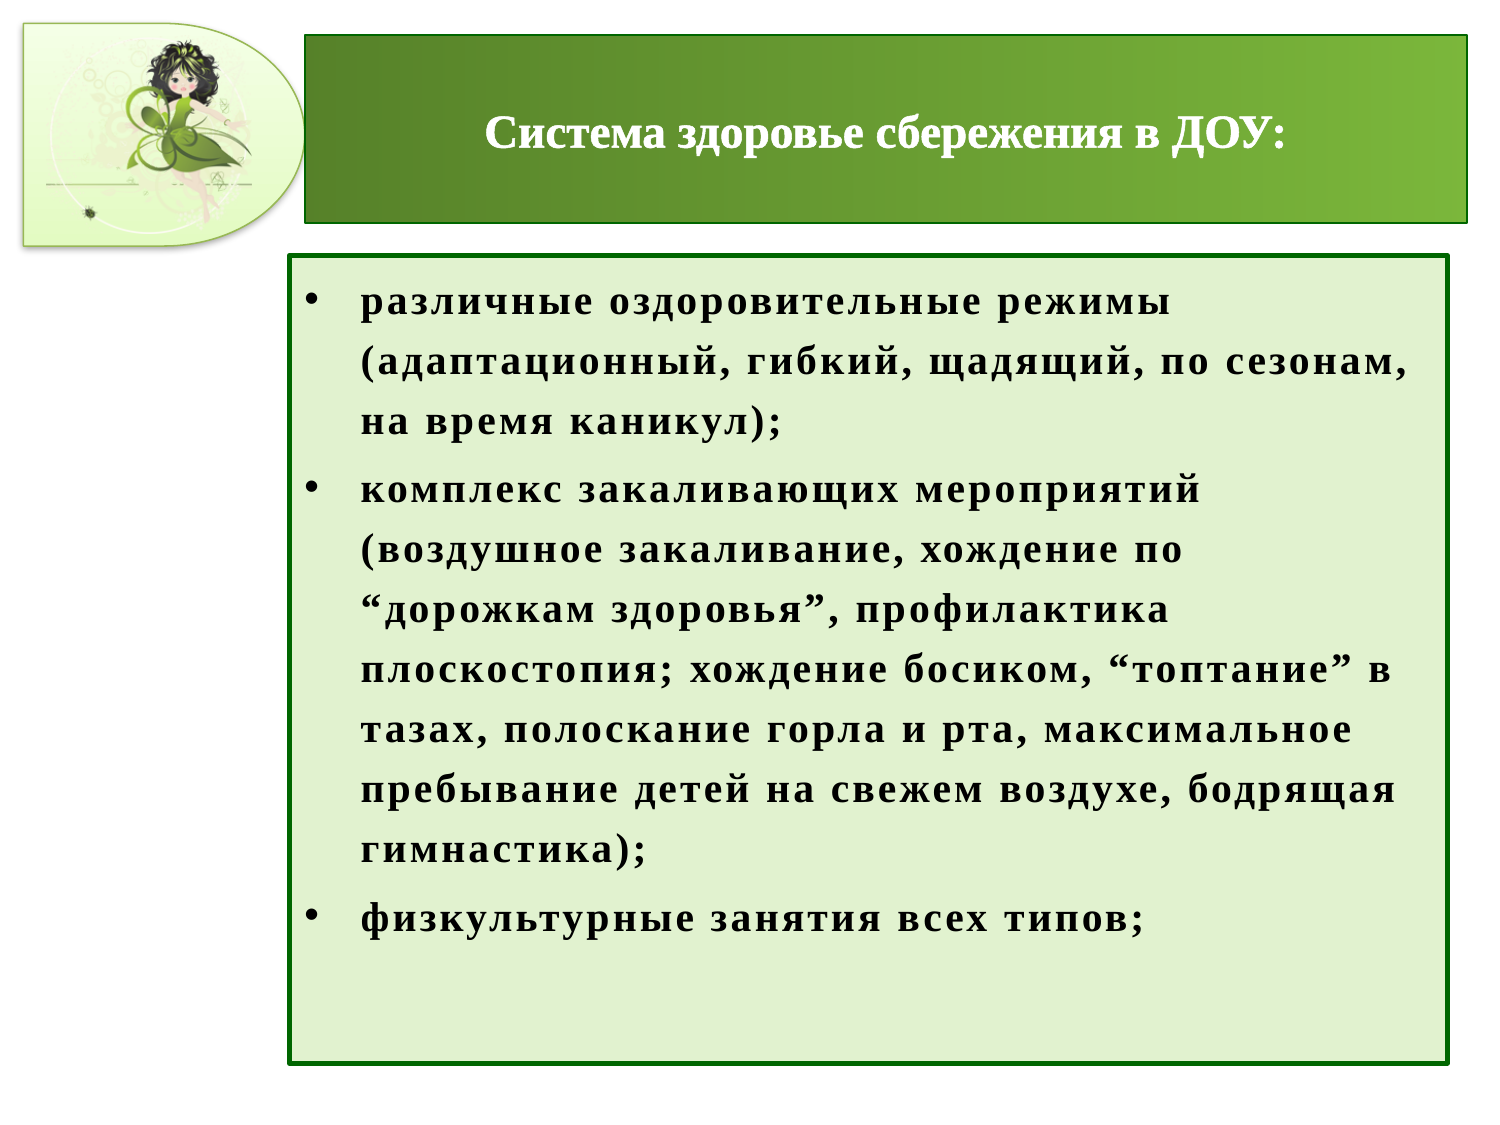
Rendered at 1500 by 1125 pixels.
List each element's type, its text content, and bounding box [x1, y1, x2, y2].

list различные оздоровительные режимы (адаптационный, гибкий, щадящий, по сезонам, на время каникул); комплекс закаливающих мероприятий (воздушное закаливание, хождение по “дорожкам здоровья”, профилактика плоскостопия; хождение босиком, “топтание” в тазах, полоскание горла и рта, максимальное пребывание детей на свежем воздухе, бодрящая гимнастика); физкультурные занятия всех типов; [288, 254, 1448, 1064]
title Система здоровье сбережения в ДОУ: [304, 34, 1468, 224]
picture [46, 35, 252, 234]
